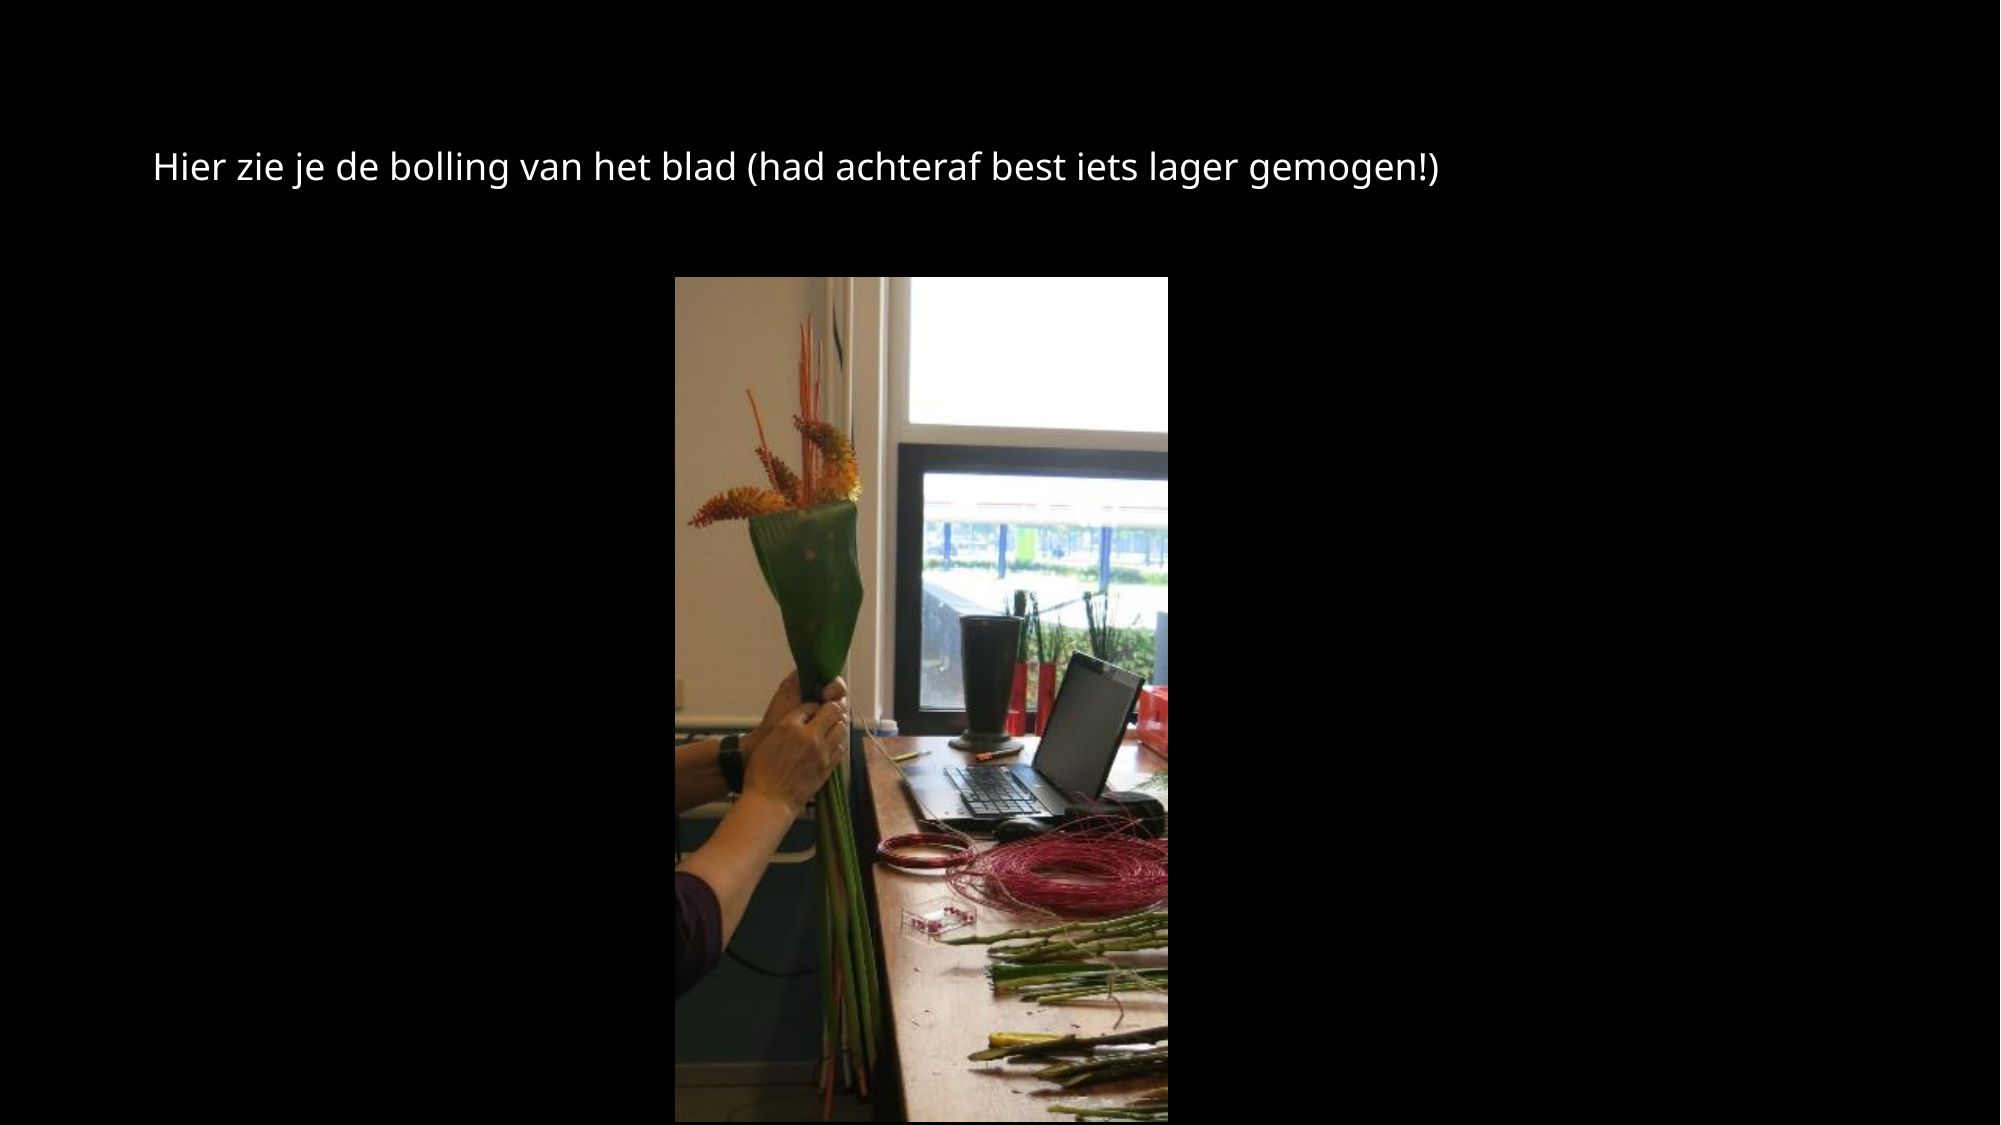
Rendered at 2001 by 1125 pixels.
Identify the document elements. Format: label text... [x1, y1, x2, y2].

picture [674, 277, 1168, 1123]
title Hier zie je de bolling van het blad (had achteraf best iets lager gemogen!) [137, 59, 1863, 278]
